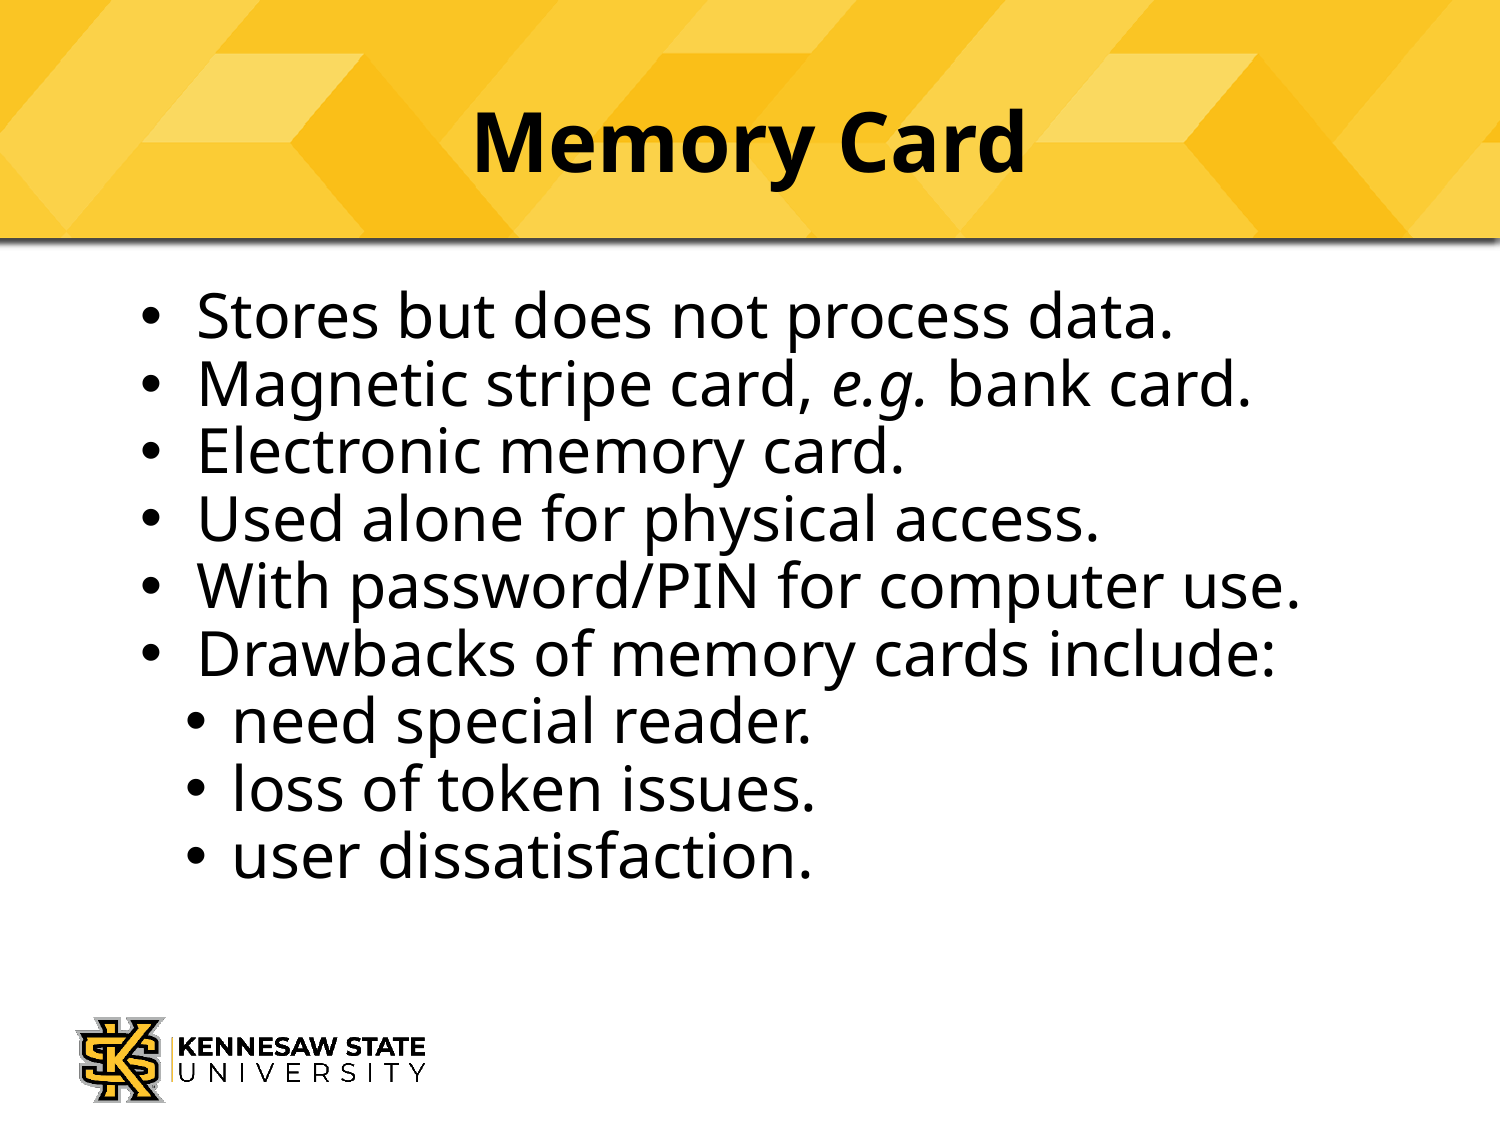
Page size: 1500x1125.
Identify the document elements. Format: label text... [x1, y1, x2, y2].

picture [0, 0, 1500, 251]
picture [75, 1017, 125, 1103]
list Stores but does not process data. Magnetic stripe card, e.g. bank card. Electronic memory card. Used alone for physical access. With password/PIN for computer use. Drawbacks of memory cards include: need special reader. loss of token issues. user dissatisfaction. [125, 277, 1375, 1103]
title Memory Card [75, 45, 1425, 233]
